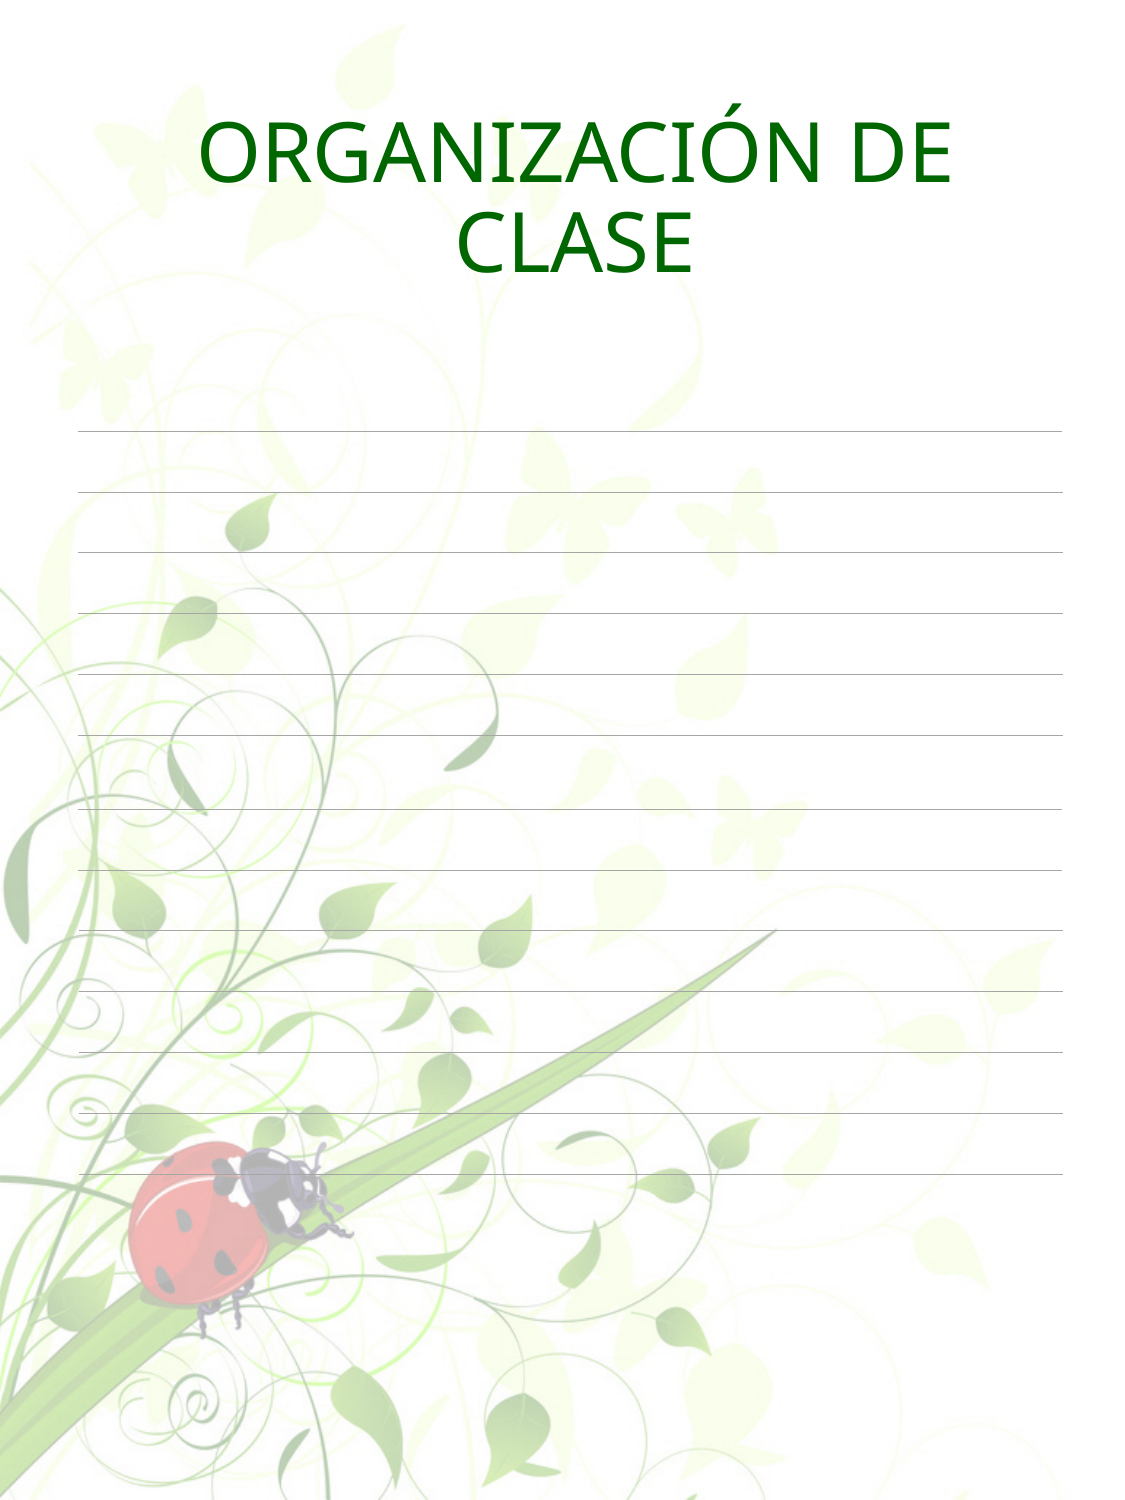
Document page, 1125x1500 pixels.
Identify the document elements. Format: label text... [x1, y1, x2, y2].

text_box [78, 430, 1063, 736]
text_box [78, 809, 1063, 1174]
picture [0, 0, 1125, 1500]
text_box ORGANIZACIÓN DE CLASE [90, 53, 1061, 349]
